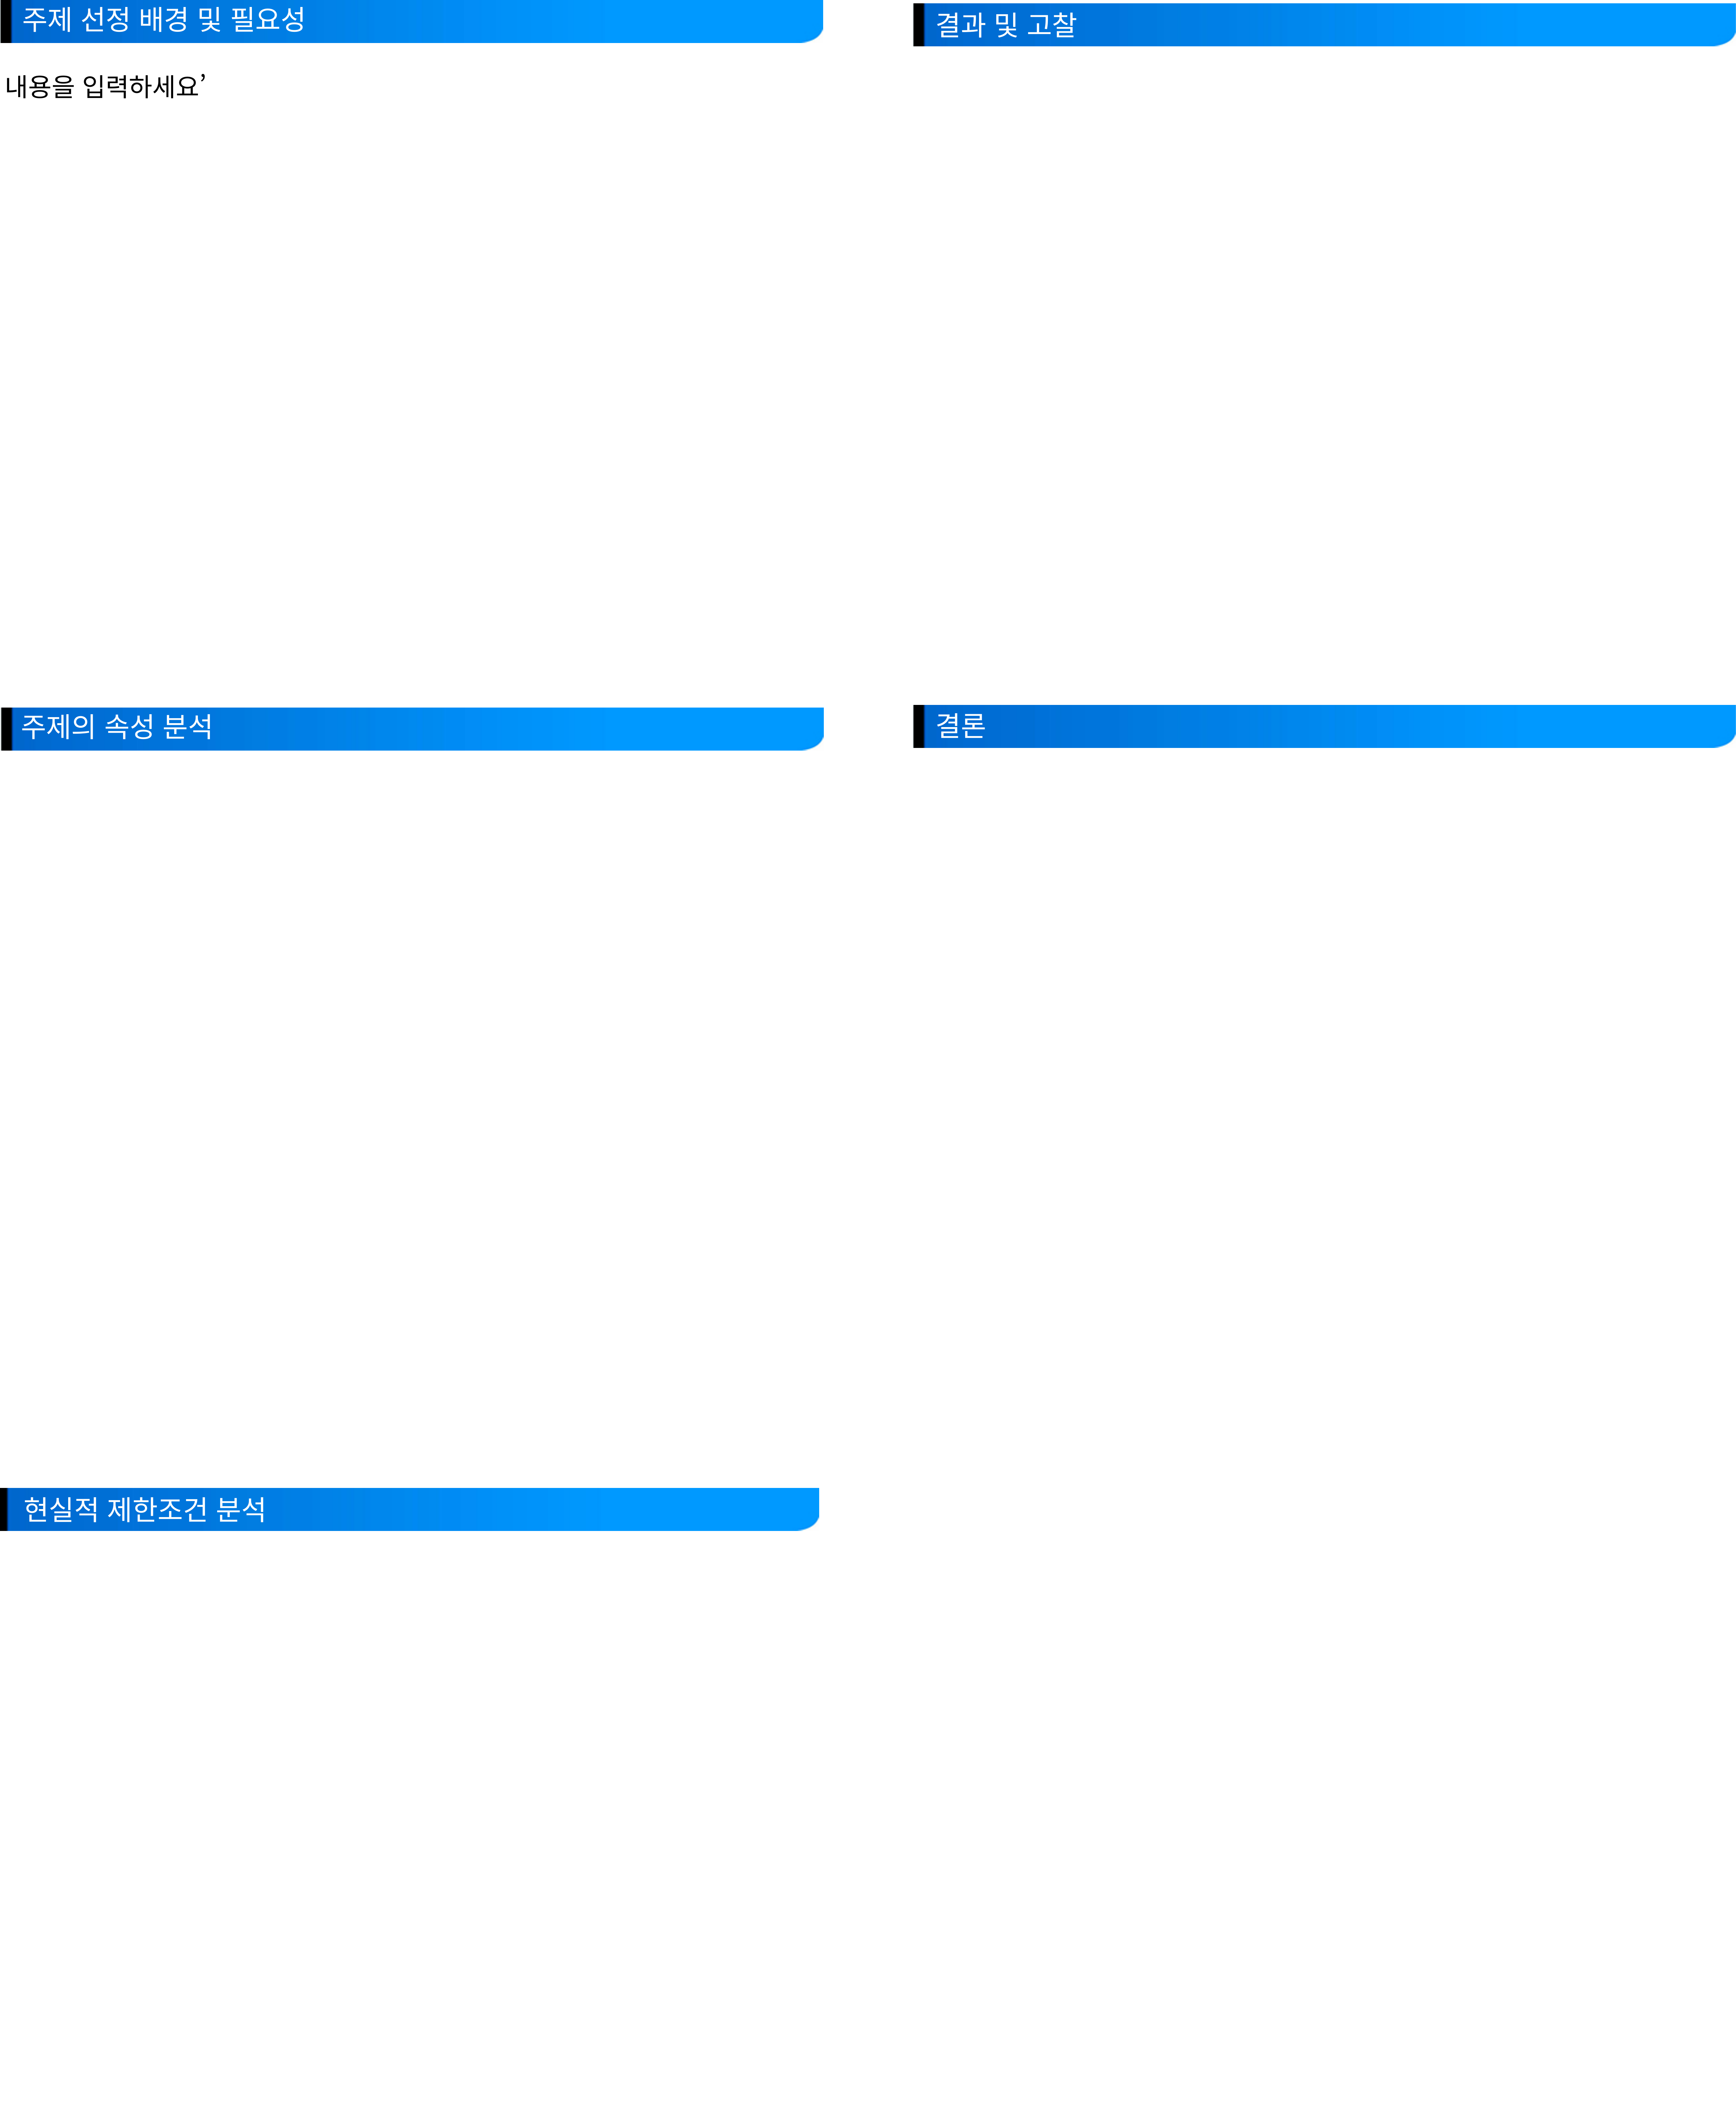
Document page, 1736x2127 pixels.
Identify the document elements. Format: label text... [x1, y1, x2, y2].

text_box 내용을 입력하세요’ [0, 68, 823, 257]
picture [0, 0, 823, 43]
picture [913, 3, 1736, 47]
picture [913, 705, 1736, 748]
picture [0, 708, 824, 751]
picture [0, 1488, 820, 1531]
